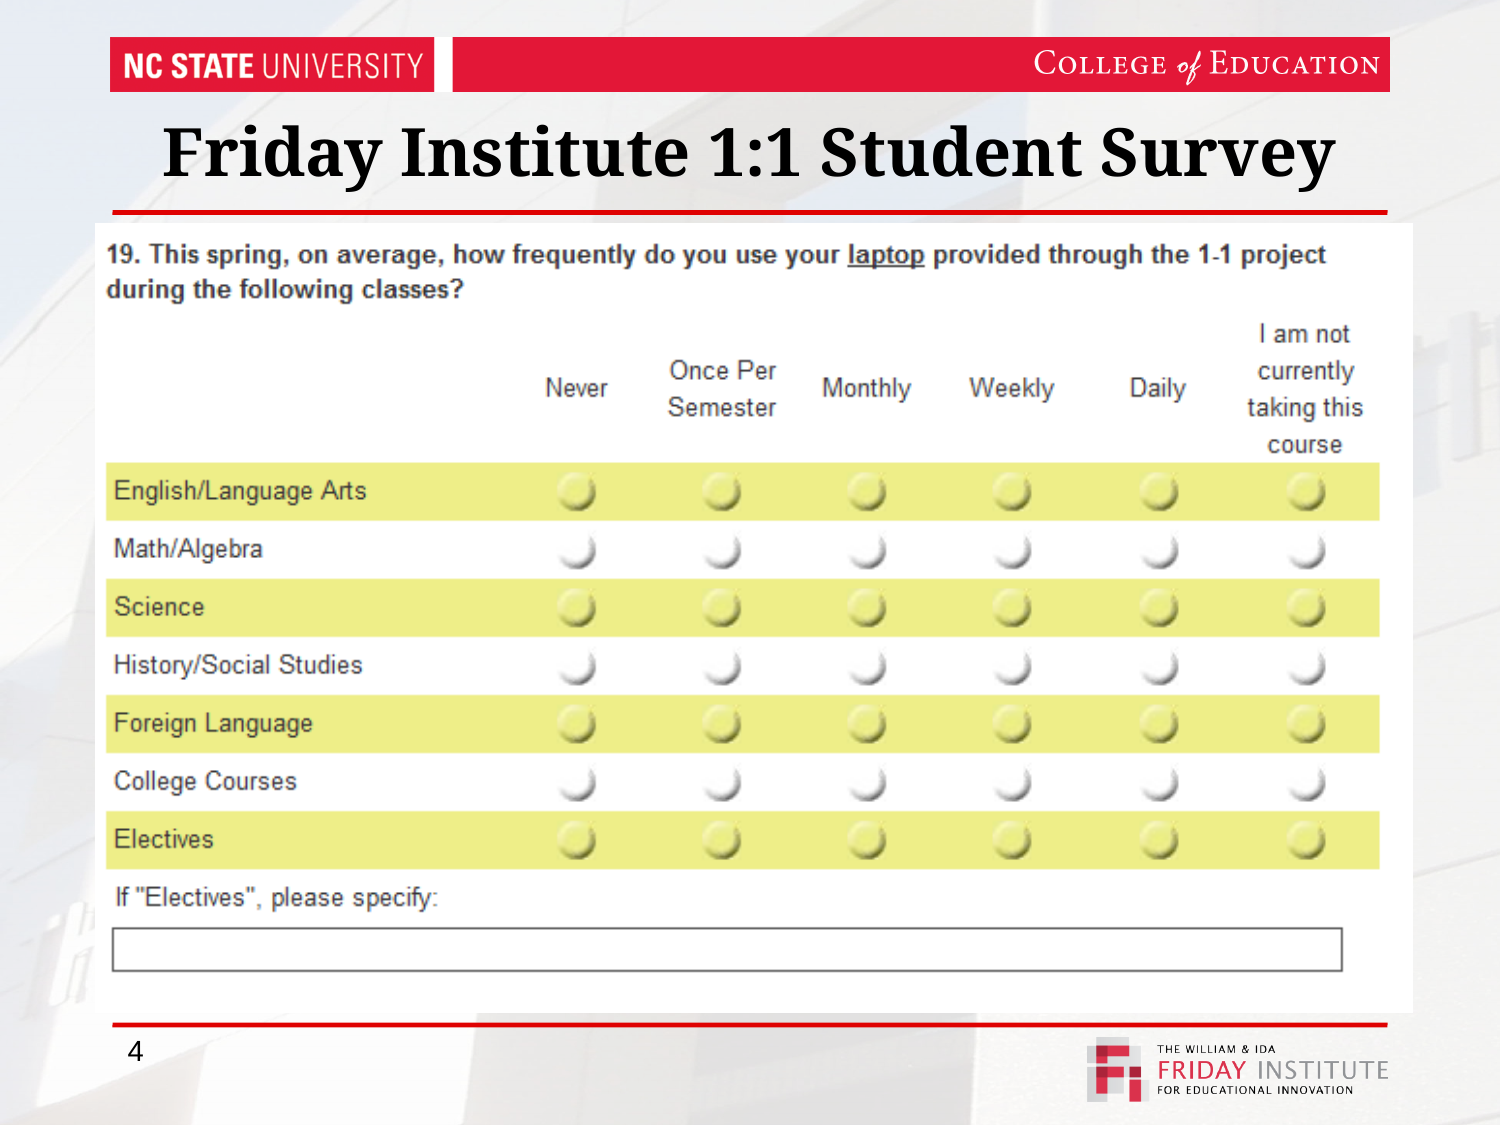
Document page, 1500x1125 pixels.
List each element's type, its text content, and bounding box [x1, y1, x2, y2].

slide_number 4 [112, 1024, 326, 1101]
title Friday Institute 1:1 Student Survey [112, 87, 1388, 213]
picture [95, 223, 1413, 1013]
picture [1087, 1037, 1388, 1102]
picture [110, 37, 1390, 92]
